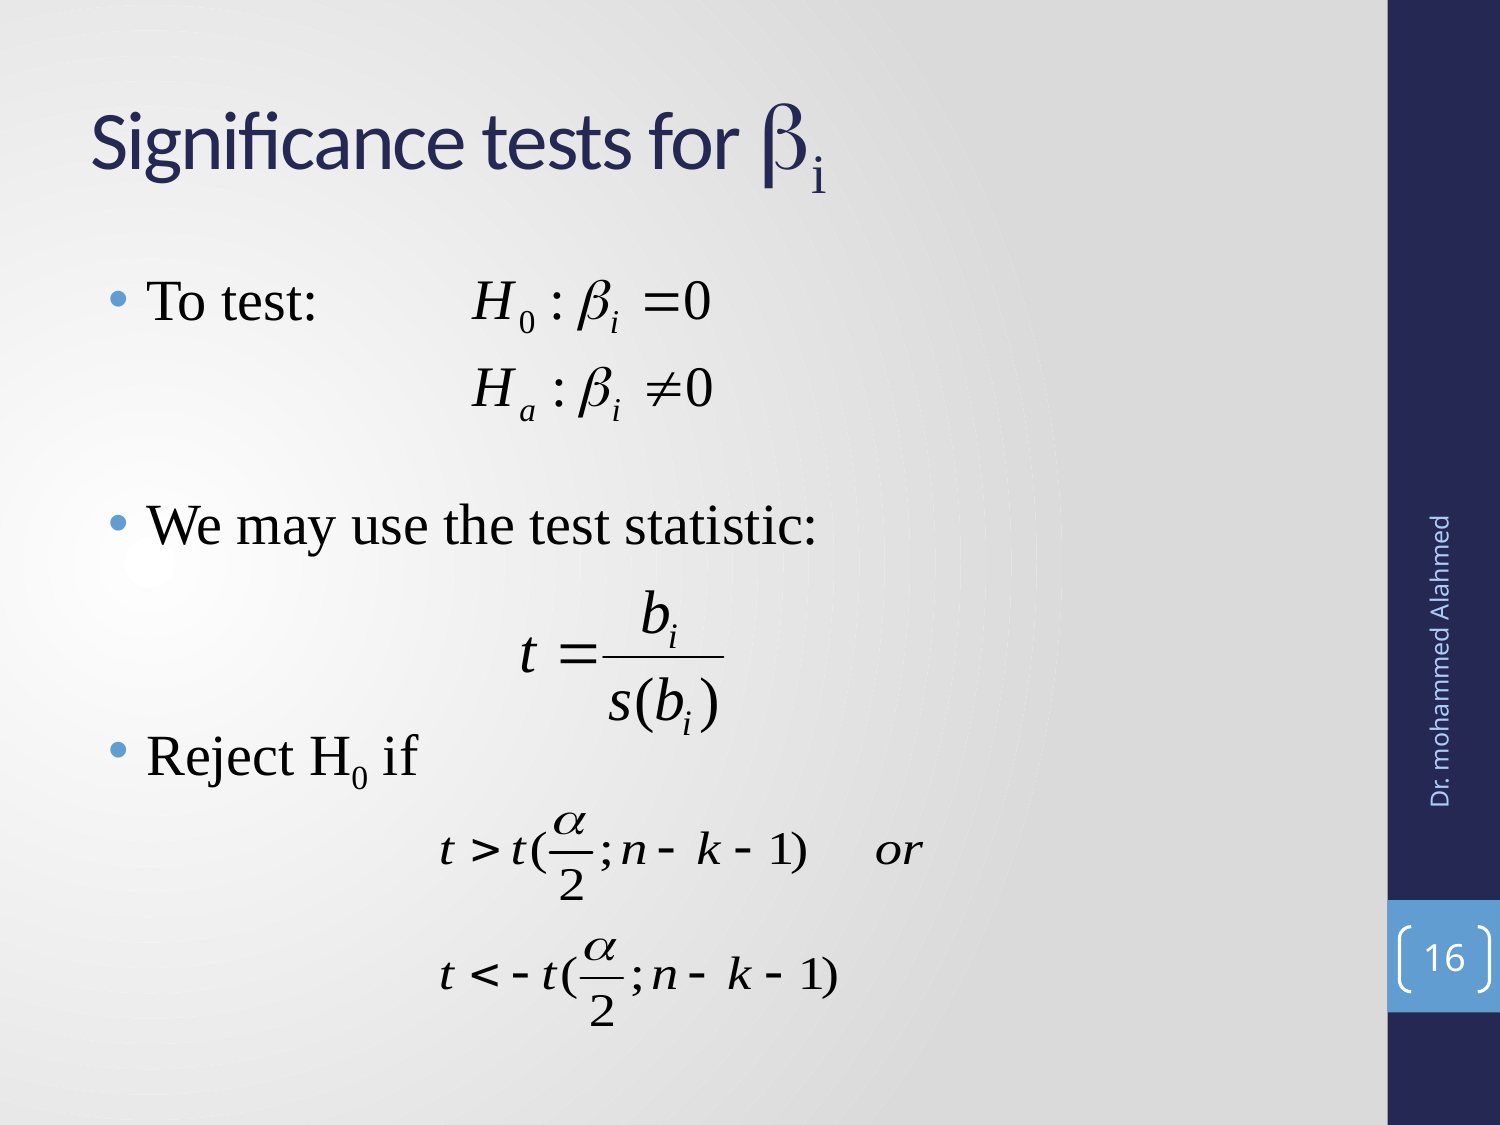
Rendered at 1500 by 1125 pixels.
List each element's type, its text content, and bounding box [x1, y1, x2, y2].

slide_number 16 [1397, 925, 1492, 994]
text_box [461, 261, 726, 435]
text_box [431, 786, 938, 1038]
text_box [511, 574, 738, 750]
footer Dr. mohammed Alahmed [1408, 500, 1469, 889]
list To test: We may use the test statistic: Reject H0 if [75, 262, 1325, 1050]
title Significance tests for i [75, 45, 1325, 233]
